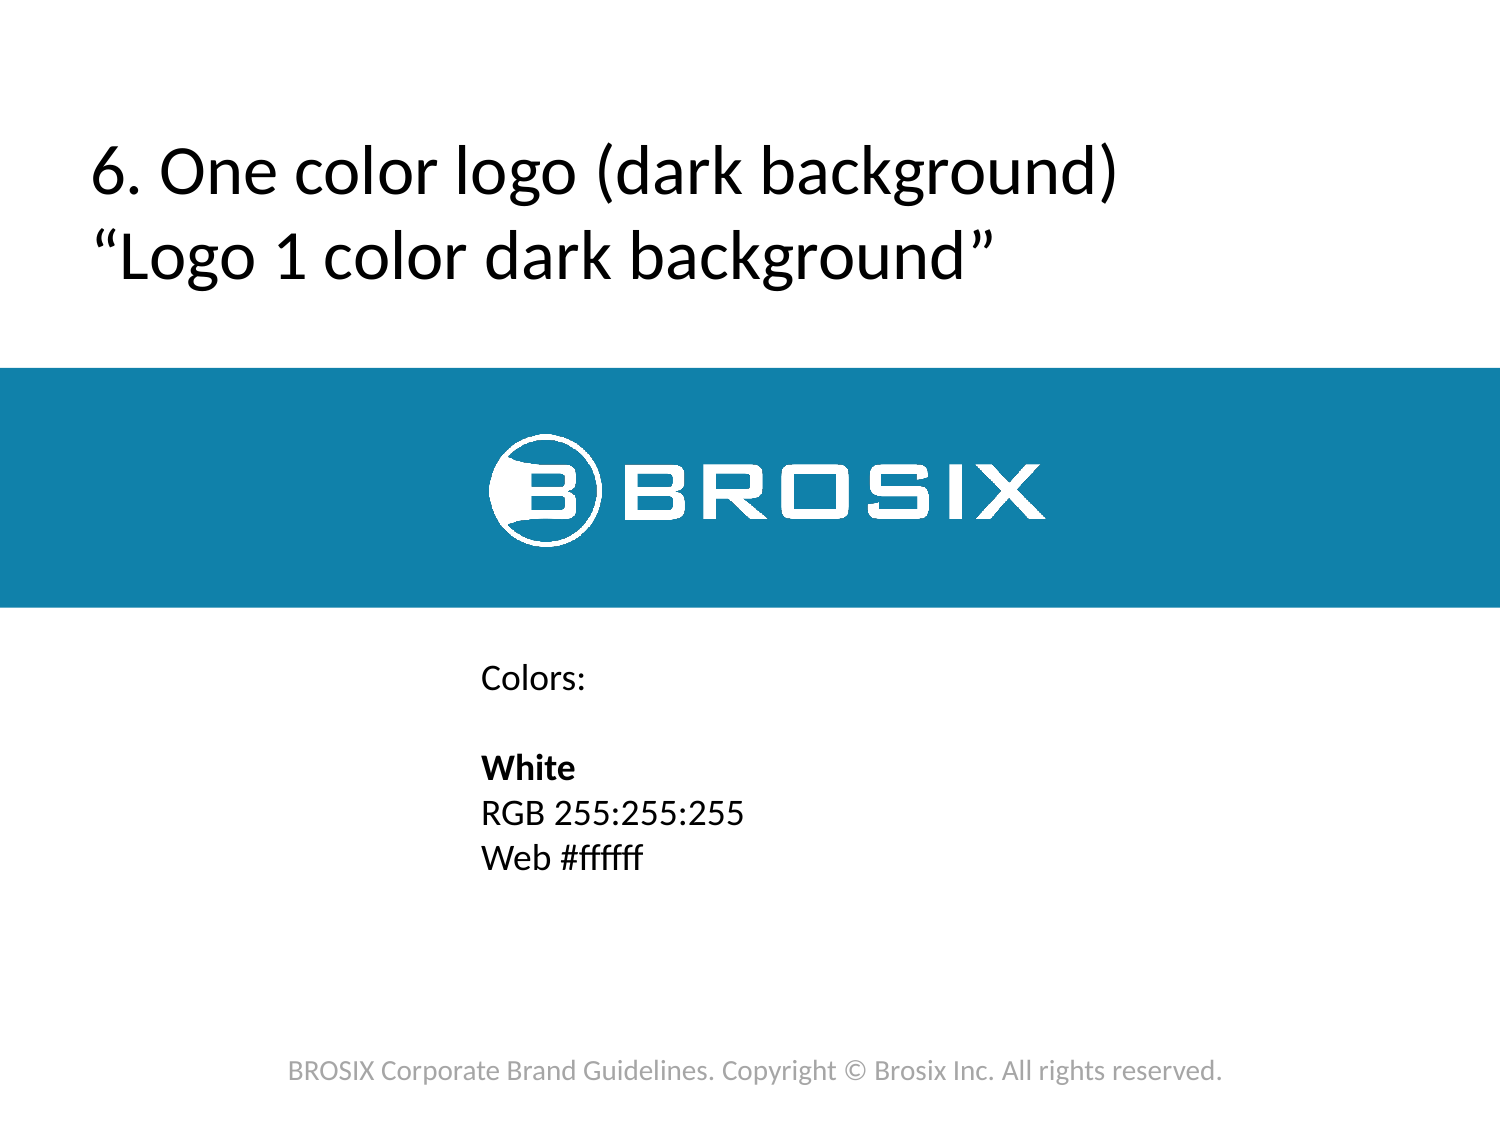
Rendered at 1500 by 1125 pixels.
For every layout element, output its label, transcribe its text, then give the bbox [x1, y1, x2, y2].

text_box Colors: White RGB 255:255:255 Web #ffffff [466, 645, 939, 975]
picture [488, 434, 1046, 548]
text_box BROSIX Corporate Brand Guidelines. Copyright © Brosix Inc. All rights reserved. [41, 1043, 1471, 1094]
title 6. One color logo (dark background) “Logo 1 color dark background” [75, 115, 1425, 303]
text_box [0, 366, 1500, 610]
